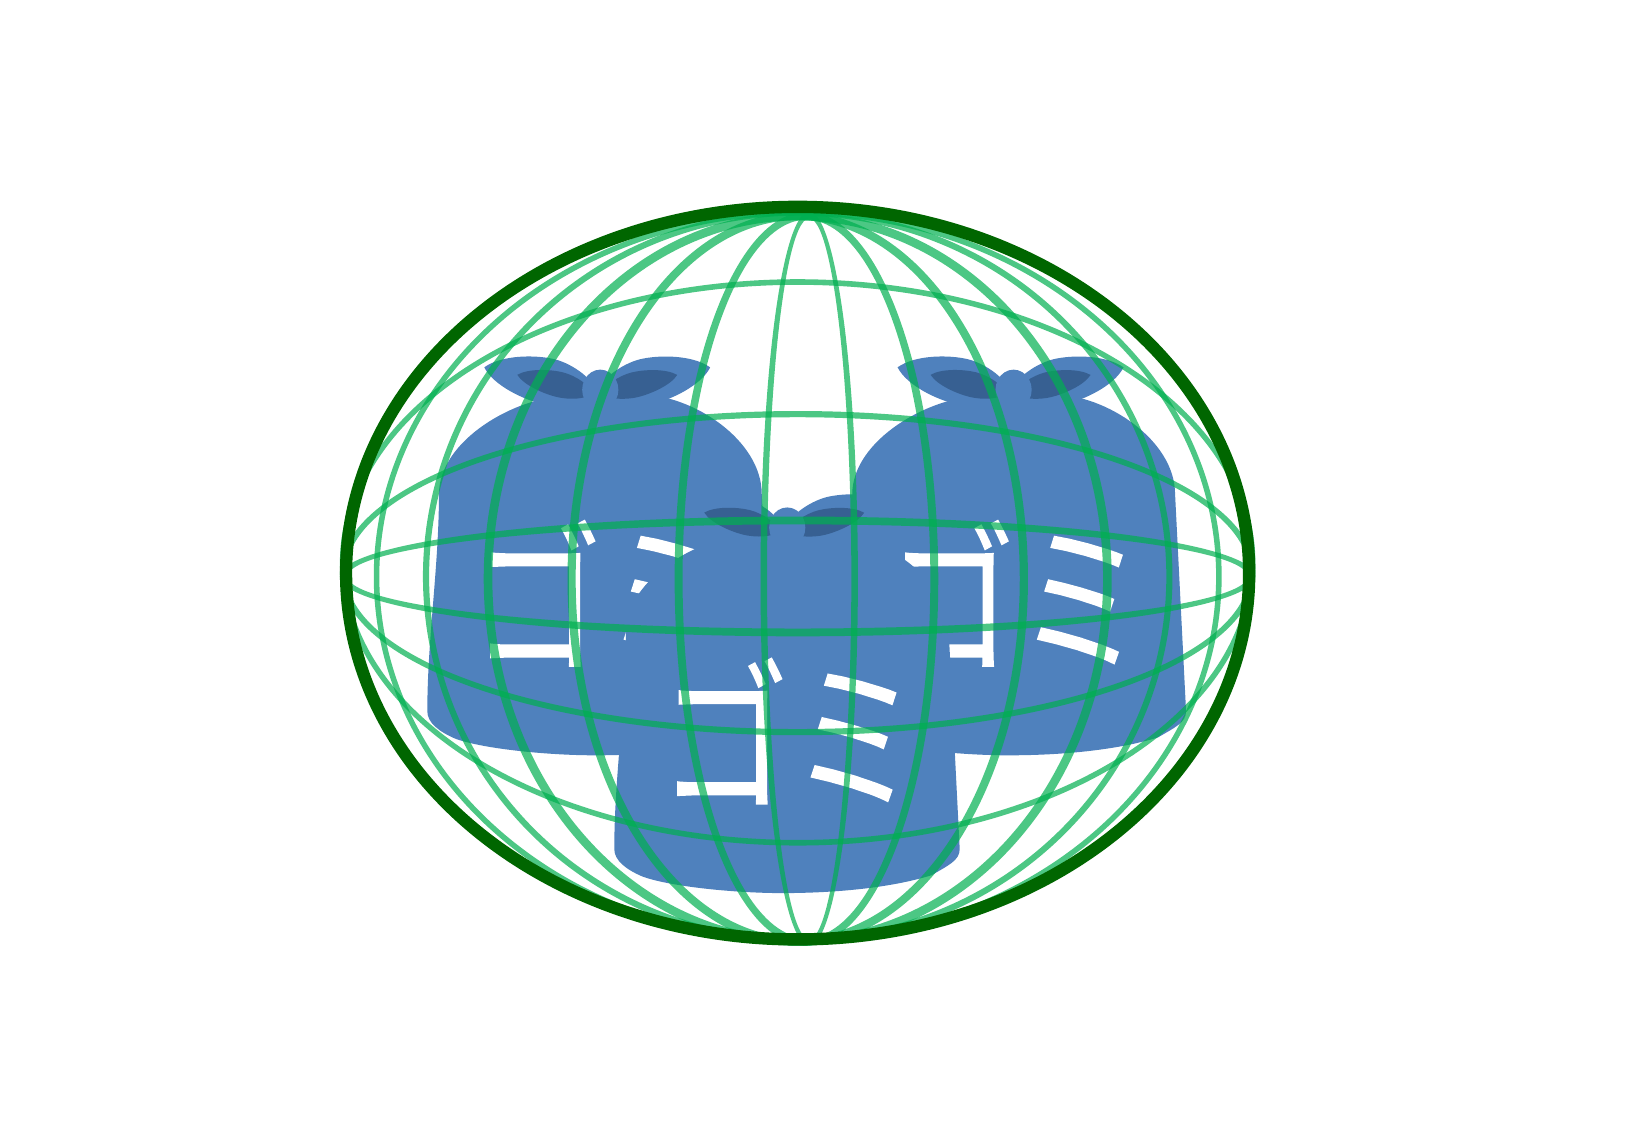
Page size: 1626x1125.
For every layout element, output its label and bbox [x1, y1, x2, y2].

text_box [339, 200, 1256, 946]
